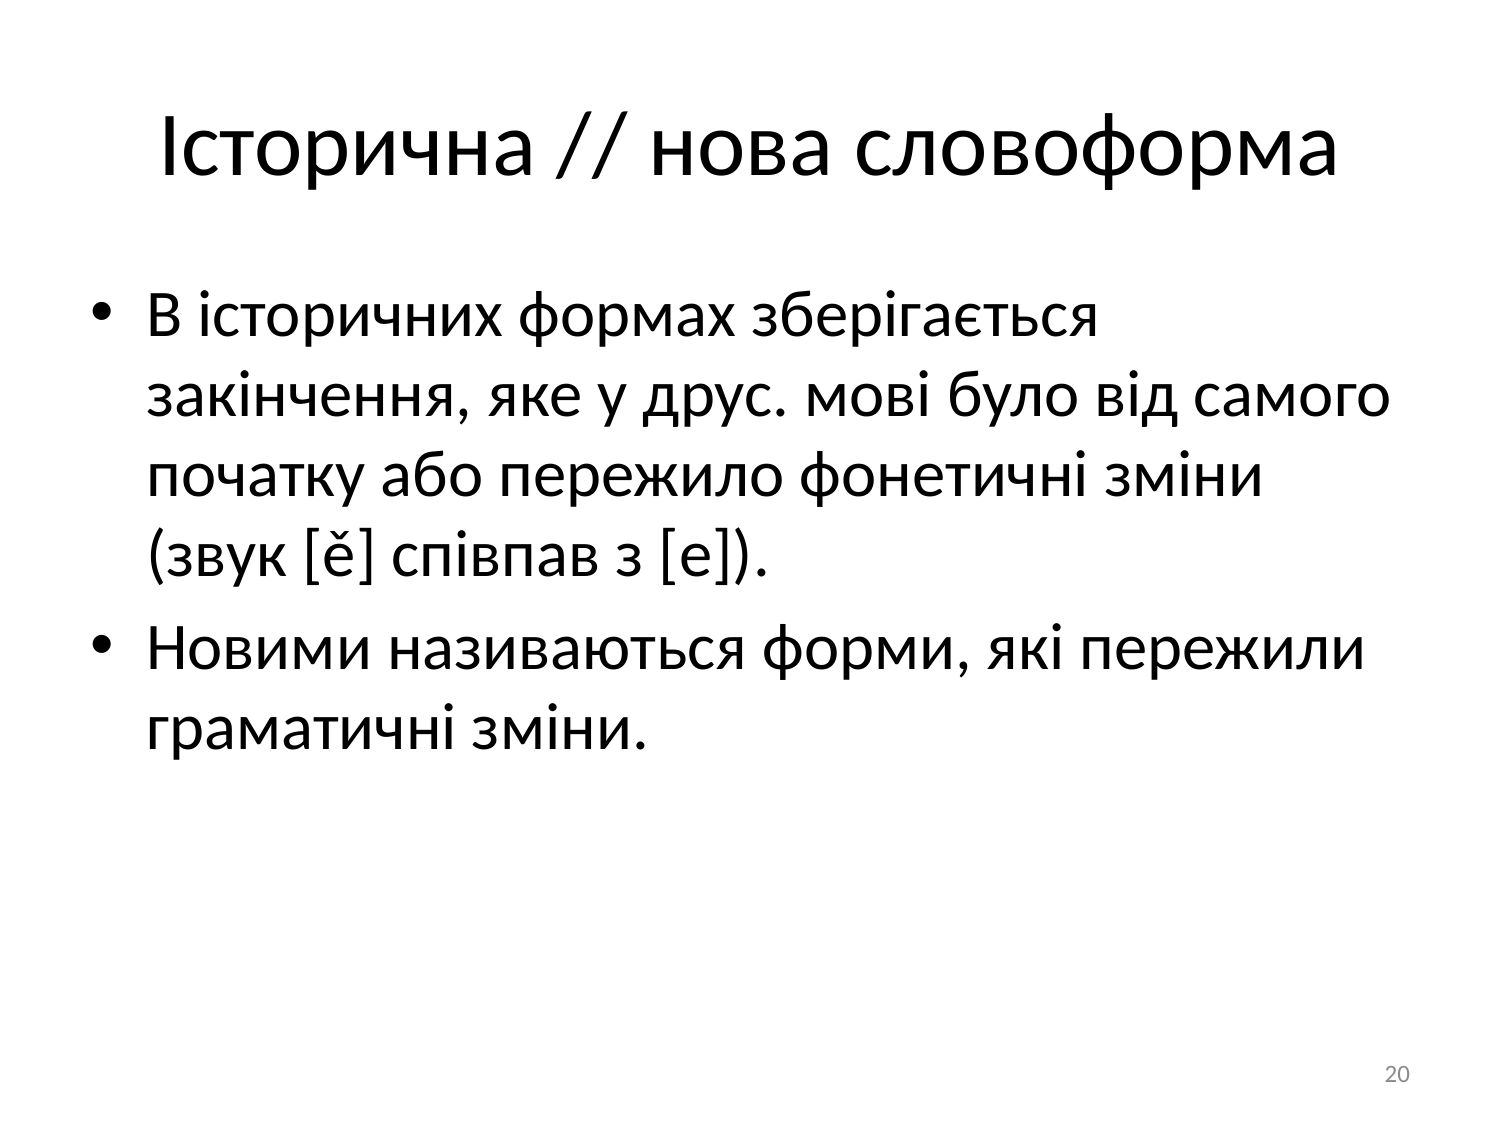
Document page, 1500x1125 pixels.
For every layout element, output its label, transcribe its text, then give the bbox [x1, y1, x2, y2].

slide_number 20 [1074, 1042, 1425, 1103]
title Історична // нова словоформа [75, 45, 1425, 233]
list В історичних формах зберігається закінчення, яке у друс. мові було від самого початку або пережило фонетичні зміни (звук [ě] співпав з [е]). Новими називаються форми, які пережили граматичні зміни. [75, 262, 1425, 1005]
